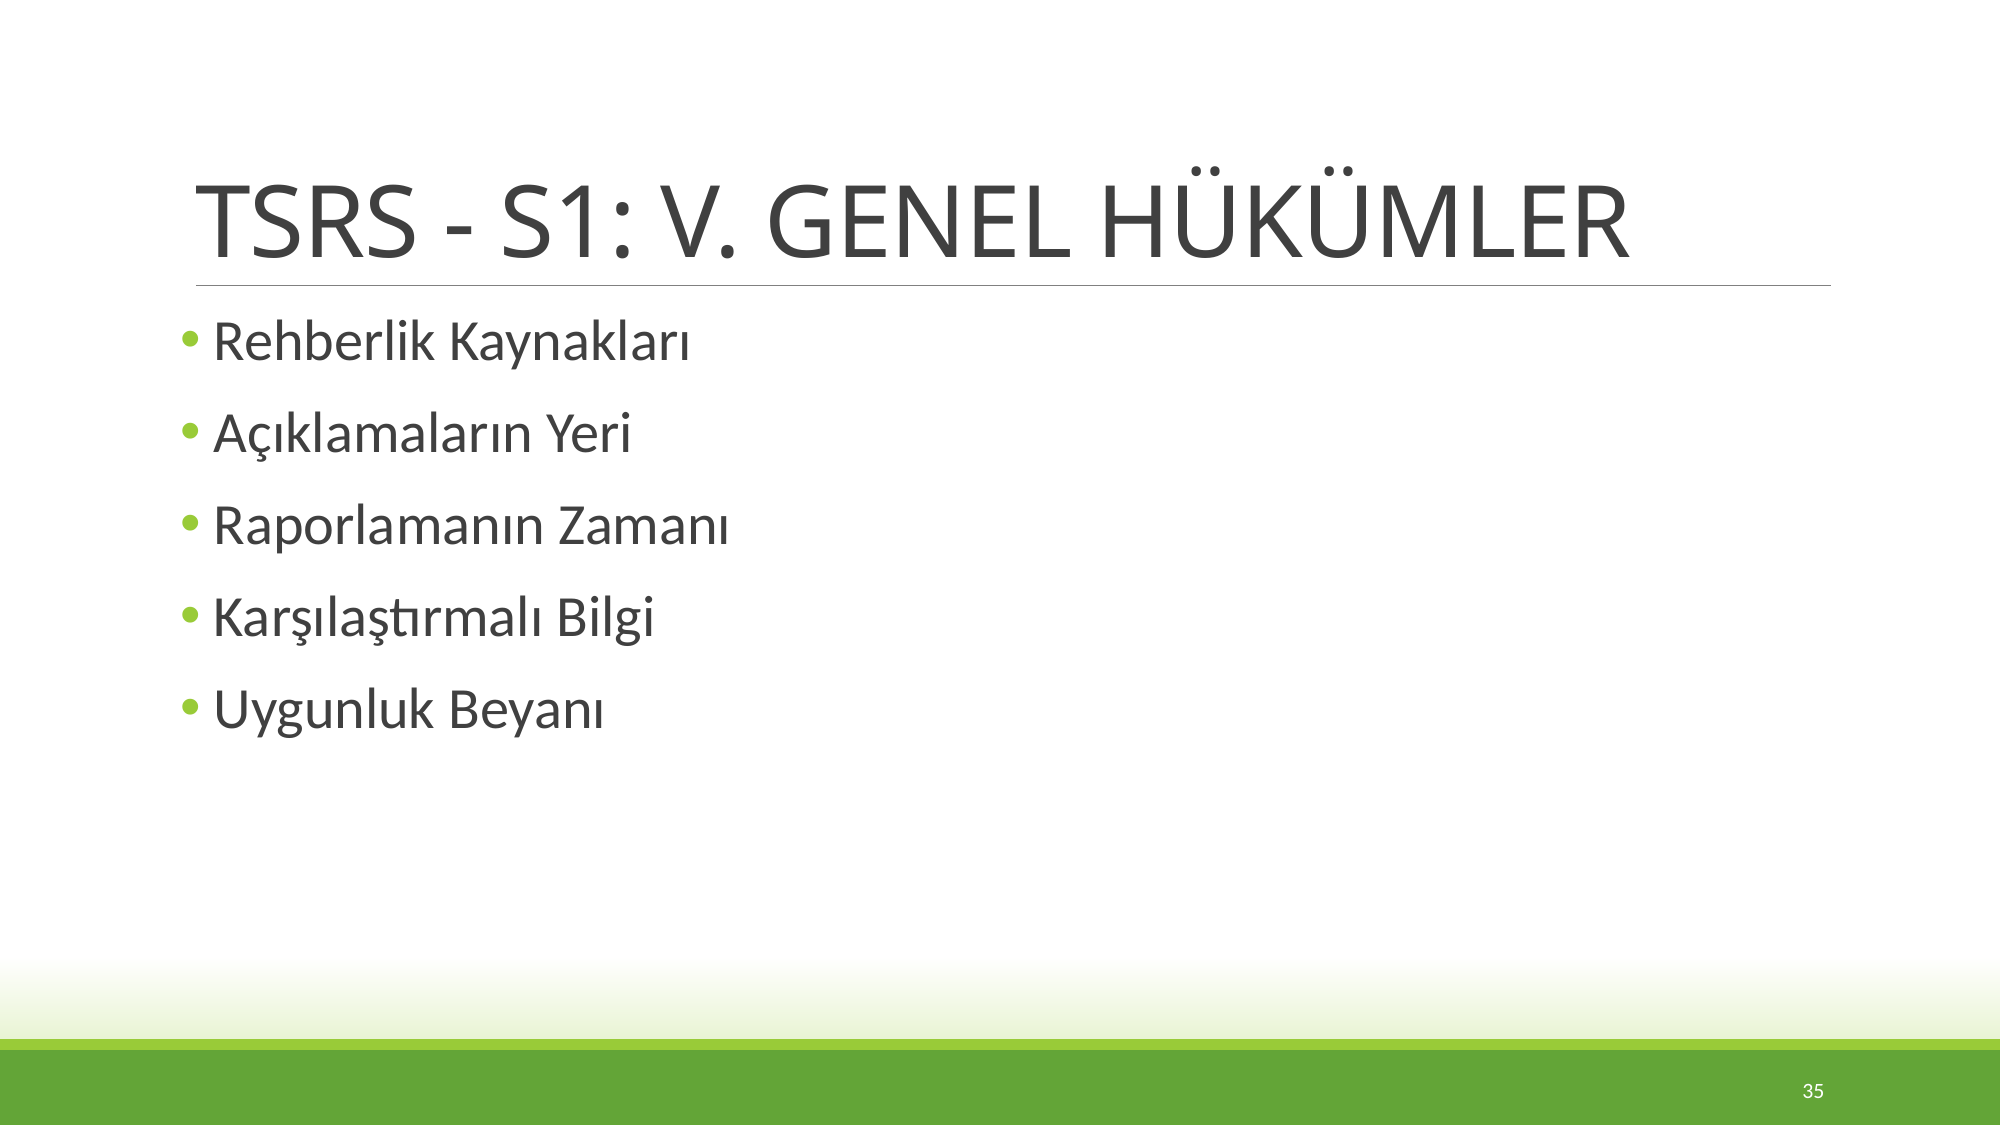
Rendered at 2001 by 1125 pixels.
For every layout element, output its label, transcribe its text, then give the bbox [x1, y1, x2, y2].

title TSRS - S1: V. GENEL HÜKÜMLER [180, 47, 1830, 285]
slide_number 35 [1624, 1059, 1840, 1120]
list Rehberlik Kaynakları Açıklamaların Yeri Raporlamanın Zamanı Karşılaştırmalı Bilgi Uygunluk Beyanı [180, 302, 1845, 963]
